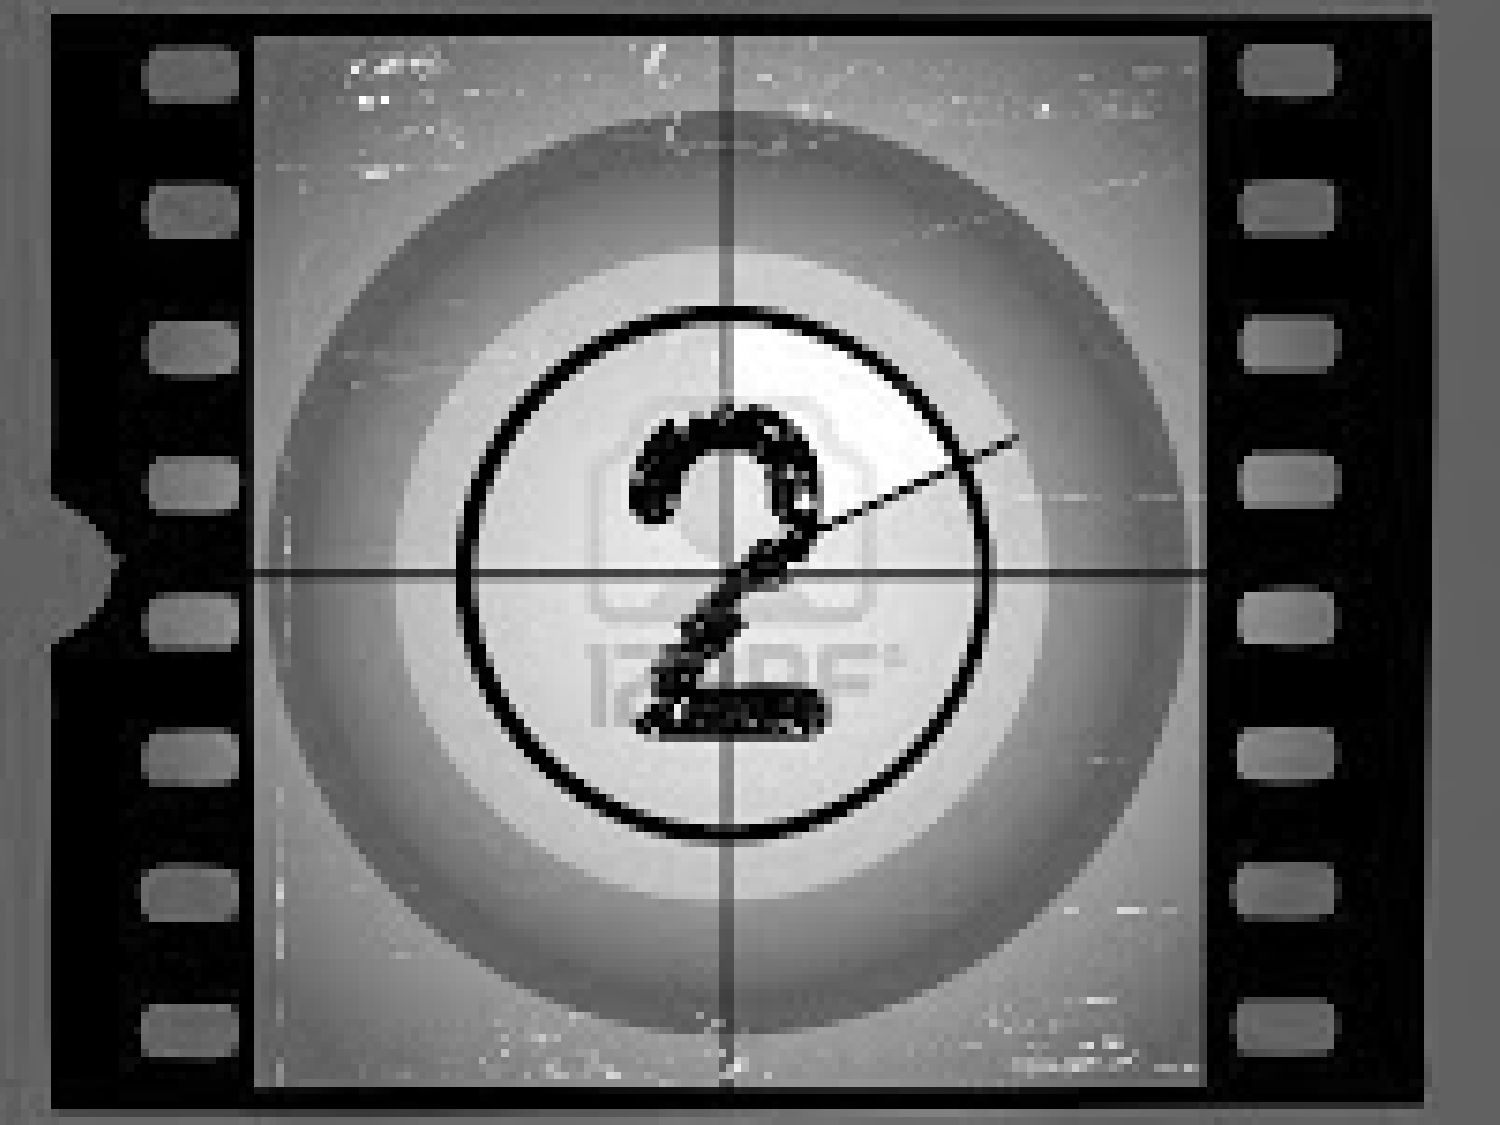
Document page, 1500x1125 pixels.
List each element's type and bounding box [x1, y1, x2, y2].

list [0, 0, 1500, 1125]
